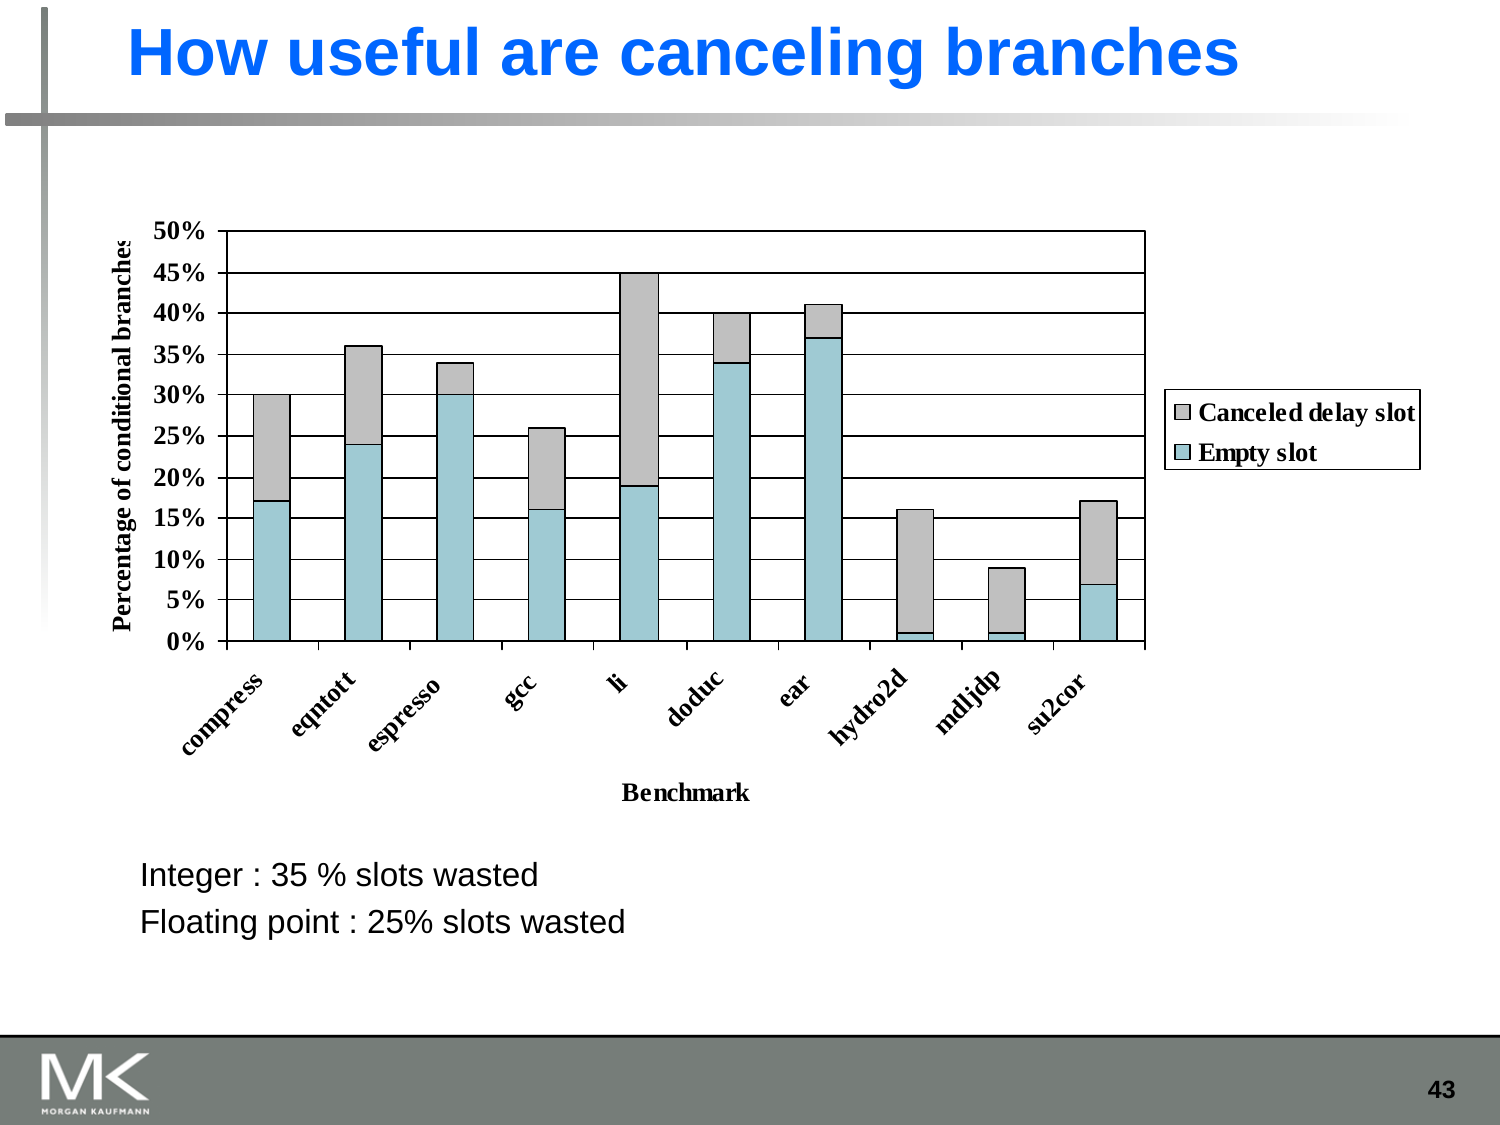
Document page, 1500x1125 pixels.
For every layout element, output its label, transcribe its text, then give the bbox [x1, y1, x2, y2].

picture [29, 1046, 160, 1123]
title How useful are canceling branches [111, 0, 1388, 97]
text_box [76, 184, 1438, 865]
text_box Integer : 35 % slots wasted Floating point : 25% slots wasted [125, 874, 703, 948]
